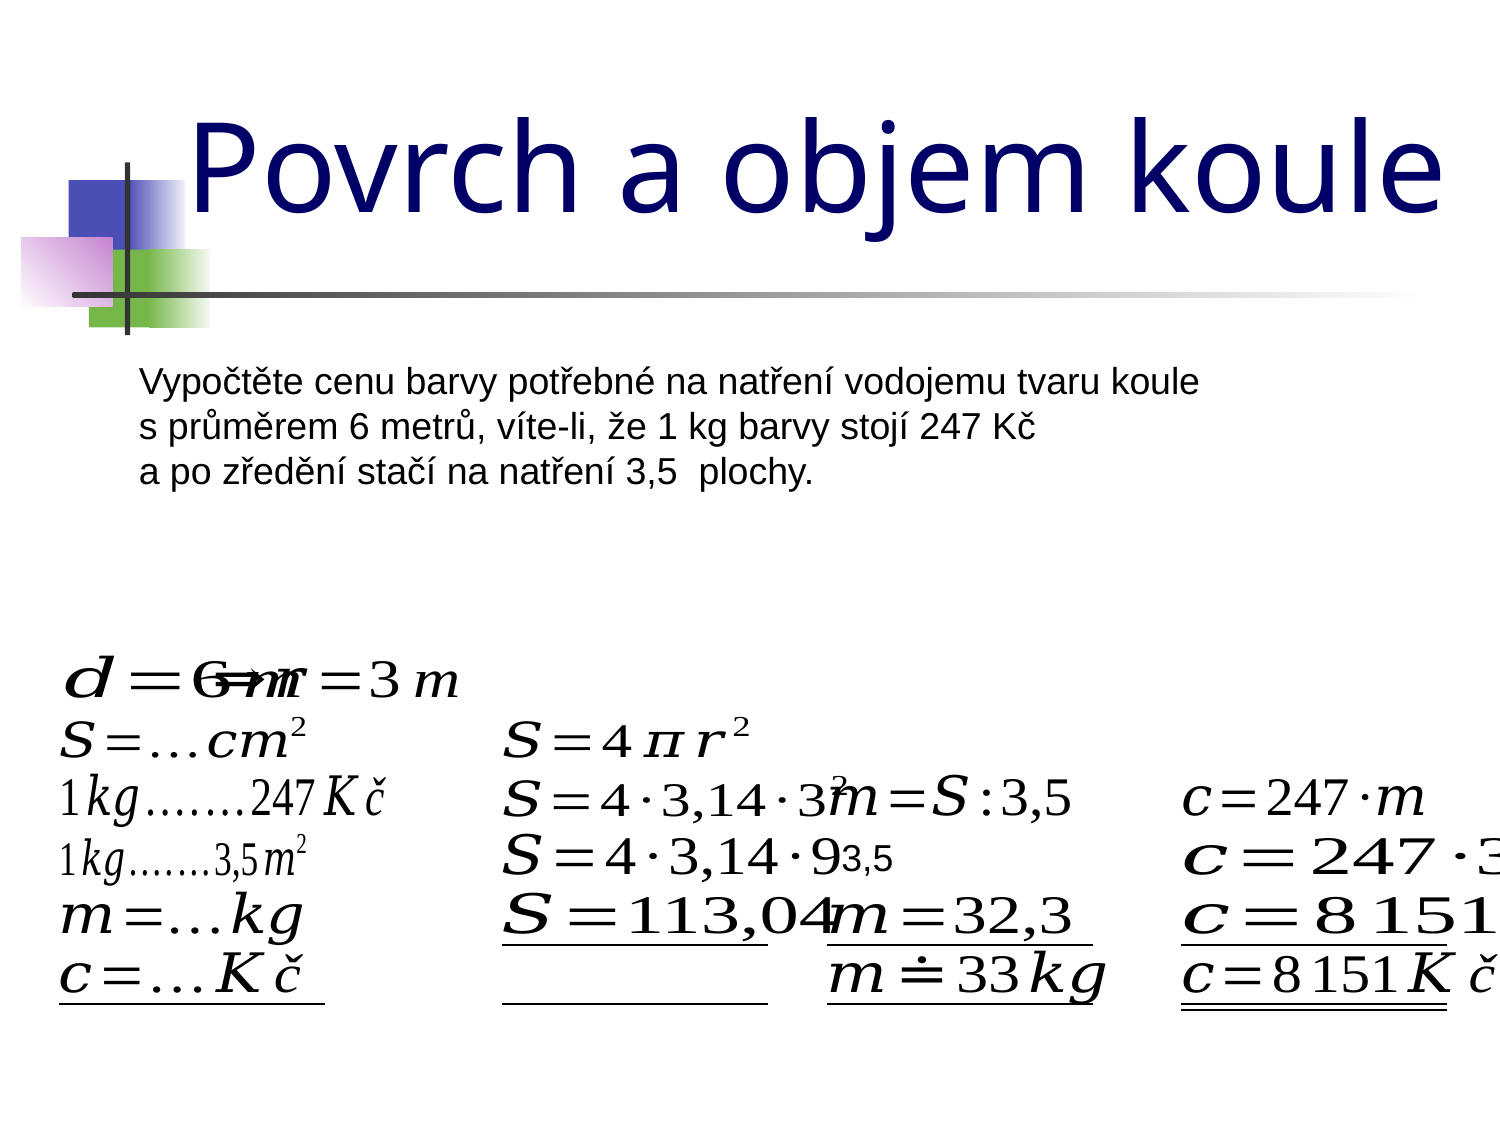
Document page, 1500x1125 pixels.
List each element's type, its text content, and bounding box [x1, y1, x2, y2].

text_box Povrch a objem koule [139, 42, 1495, 283]
